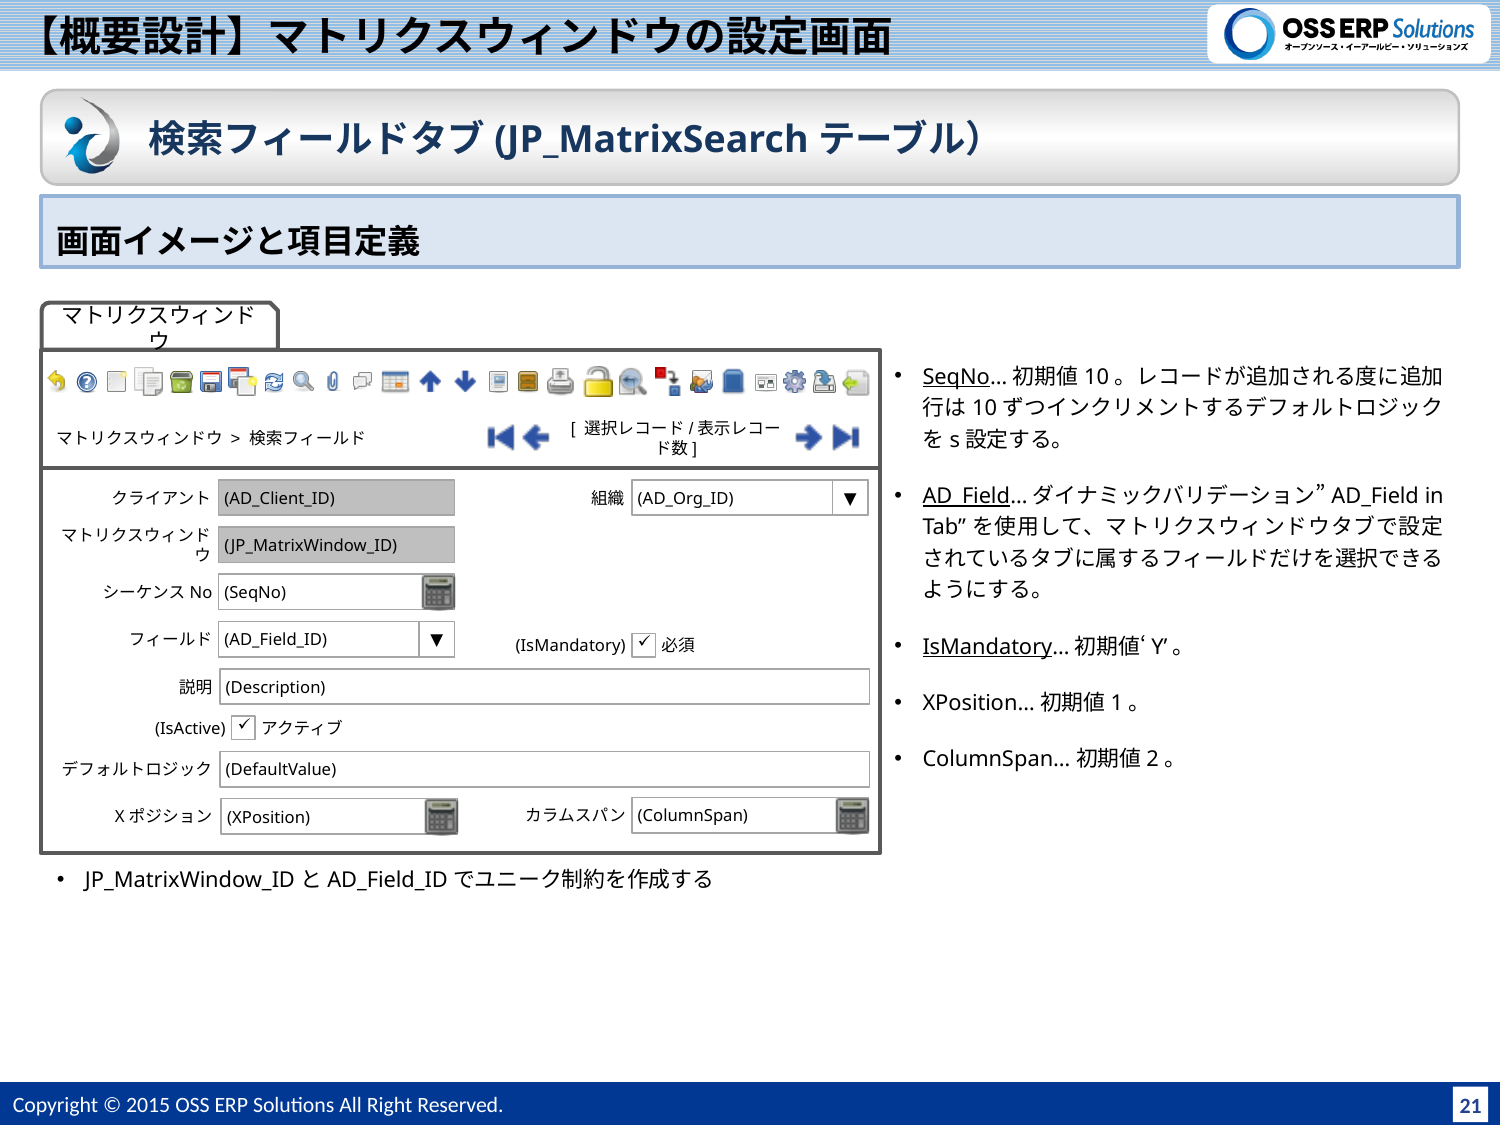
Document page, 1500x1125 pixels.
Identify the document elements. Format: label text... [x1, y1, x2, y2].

text_box マトリクスウィンドウ [39, 300, 280, 352]
text_box [39, 348, 878, 466]
picture [1353, 8, 1474, 60]
text_box (XPosition) [219, 797, 423, 836]
text_box シーケンスNo [0, 572, 220, 612]
text_box 組織 [451, 478, 633, 517]
text_box [234, 714, 257, 742]
text_box [39, 466, 878, 855]
text_box [ 選択レコード/表示レコード数] [563, 418, 782, 458]
text_box フィールド [0, 619, 220, 659]
text_box (IsMandatory) [453, 631, 634, 659]
picture [419, 574, 457, 612]
picture [422, 798, 460, 836]
text_box [634, 631, 657, 659]
text_box (DefaultValue) [220, 749, 871, 789]
text_box JP_MatrixWindow_IDとAD_Field_IDでユニーク制約を作成する [40, 851, 1461, 1064]
text_box 必須 [657, 631, 835, 659]
picture [833, 797, 871, 835]
text_box クライアント [38, 478, 219, 517]
text_box アクティブ [257, 714, 434, 742]
text_box (AD_Client_ID) [219, 478, 451, 517]
text_box ▼ [830, 478, 870, 517]
text_box (IsActive) [52, 714, 234, 742]
picture [786, 414, 870, 462]
text_box (JP_MatrixWindow_ID) [219, 525, 457, 564]
title 【概要設計】マトリクスウィンドウの設定画面 [2, 0, 1353, 70]
text_box 説明 [39, 667, 220, 706]
text_box (ColumnSpan) [634, 795, 834, 835]
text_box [46, 366, 874, 398]
text_box デフォルトロジック [39, 749, 220, 789]
text_box Xポジション [39, 797, 219, 835]
picture [52, 97, 125, 177]
text_box (AD_Org_ID) [633, 478, 830, 517]
text_box (AD_Field_ID) [220, 619, 418, 659]
text_box カラムスパン [405, 795, 634, 835]
picture [477, 414, 560, 462]
text_box マトリクスウィンドウ > 検索フィールド [41, 418, 390, 457]
text_box 検索フィールドタブ(JP_MatrixSearchテーブル） [41, 89, 1459, 185]
text_box 画面イメージと項目定義 [39, 194, 1461, 269]
text_box (SeqNo) [220, 572, 420, 612]
text_box SeqNo…初期値10。レコードが追加される度に追加行は10ずつインクリメントするデフォルトロジックをs設定する。 AD_Field…ダイナミックバリデーション”AD_Field in Tab”を使用して、マトリクスウィンドウタブで設定されているタブに属するフィールドだけを選択できるようにする。 IsMandatory…初期値‘Y’。 XPosition…初期値1。 ColumnSpan…初期値2。 [878, 348, 1461, 872]
text_box マトリクスウィンドウ [38, 525, 219, 564]
text_box (Description) [220, 667, 871, 706]
text_box ▼ [417, 619, 457, 659]
